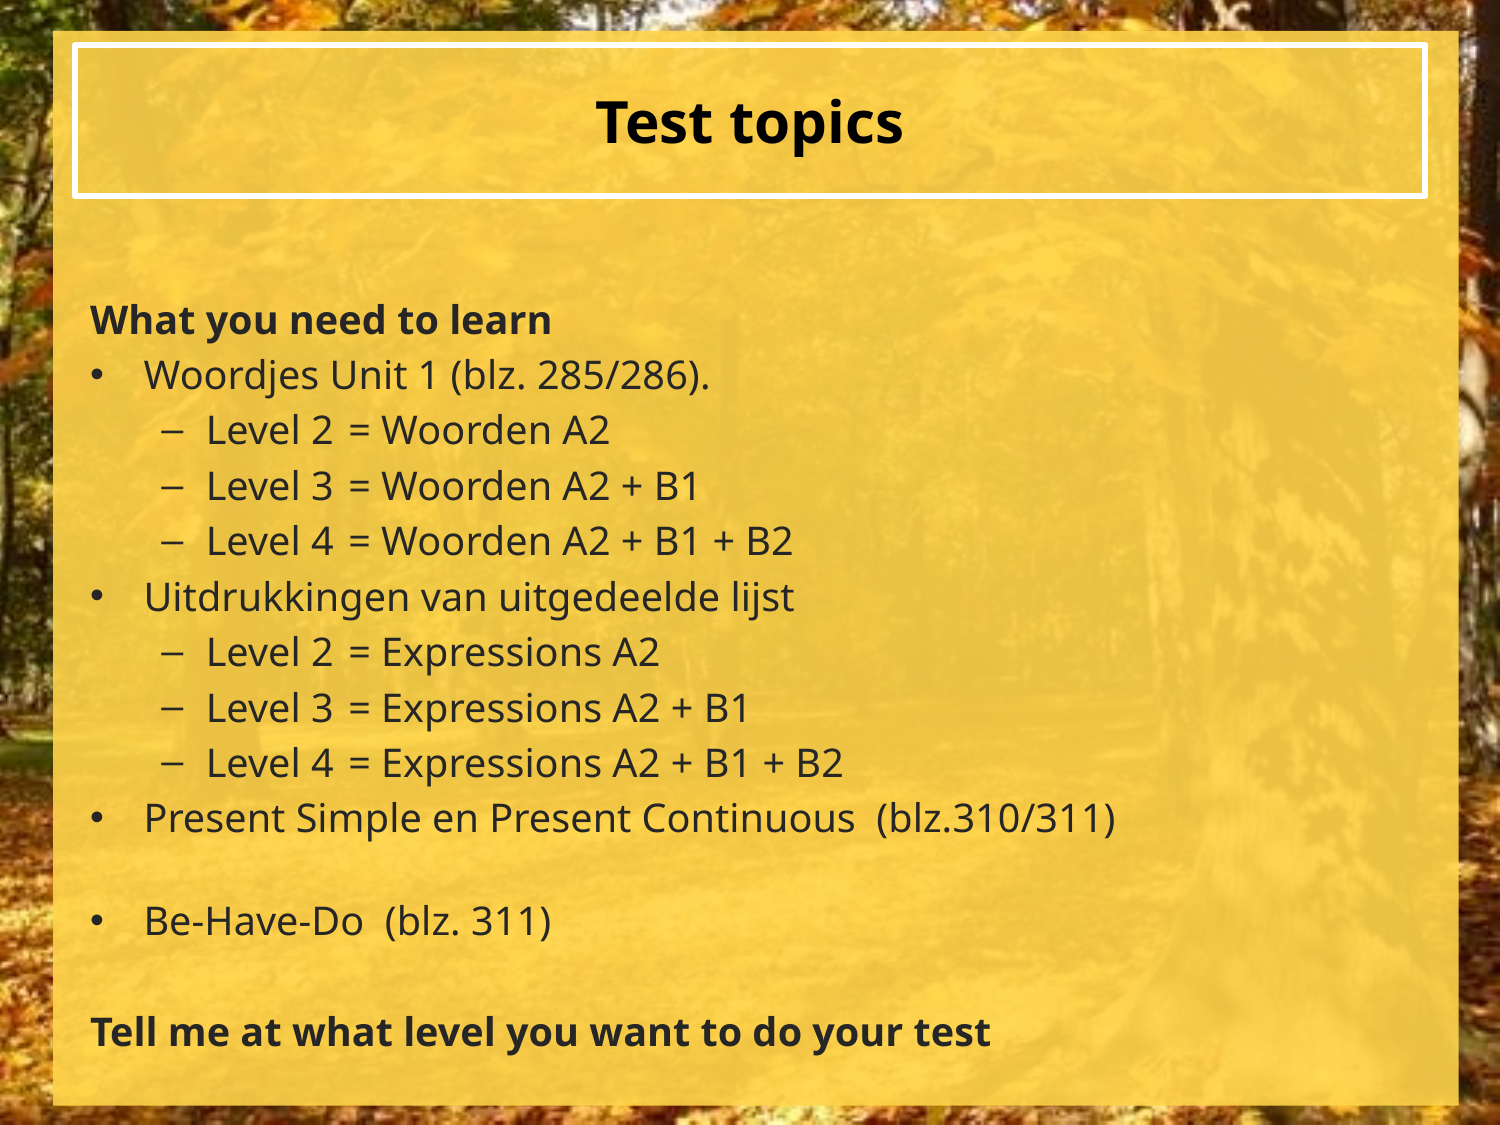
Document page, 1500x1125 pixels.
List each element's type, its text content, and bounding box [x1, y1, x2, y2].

title Test topics [72, 42, 1428, 199]
picture [0, 0, 1500, 1125]
list What you need to learn Woordjes Unit 1 (blz. 285/286). Level 2 = Woorden A2 Level 3 = Woorden A2 + B1 Level 4 = Woorden A2 + B1 + B2 Uitdrukkingen van uitgedeelde lijst Level 2 = Expressions A2 Level 3 = Expressions A2 + B1 Level 4 = Expressions A2 + B1 + B2 Present Simple en Present Continuous (blz.310/311) Be-Have-Do (blz. 311) Tell me at what level you want to do your test [75, 231, 1425, 1071]
